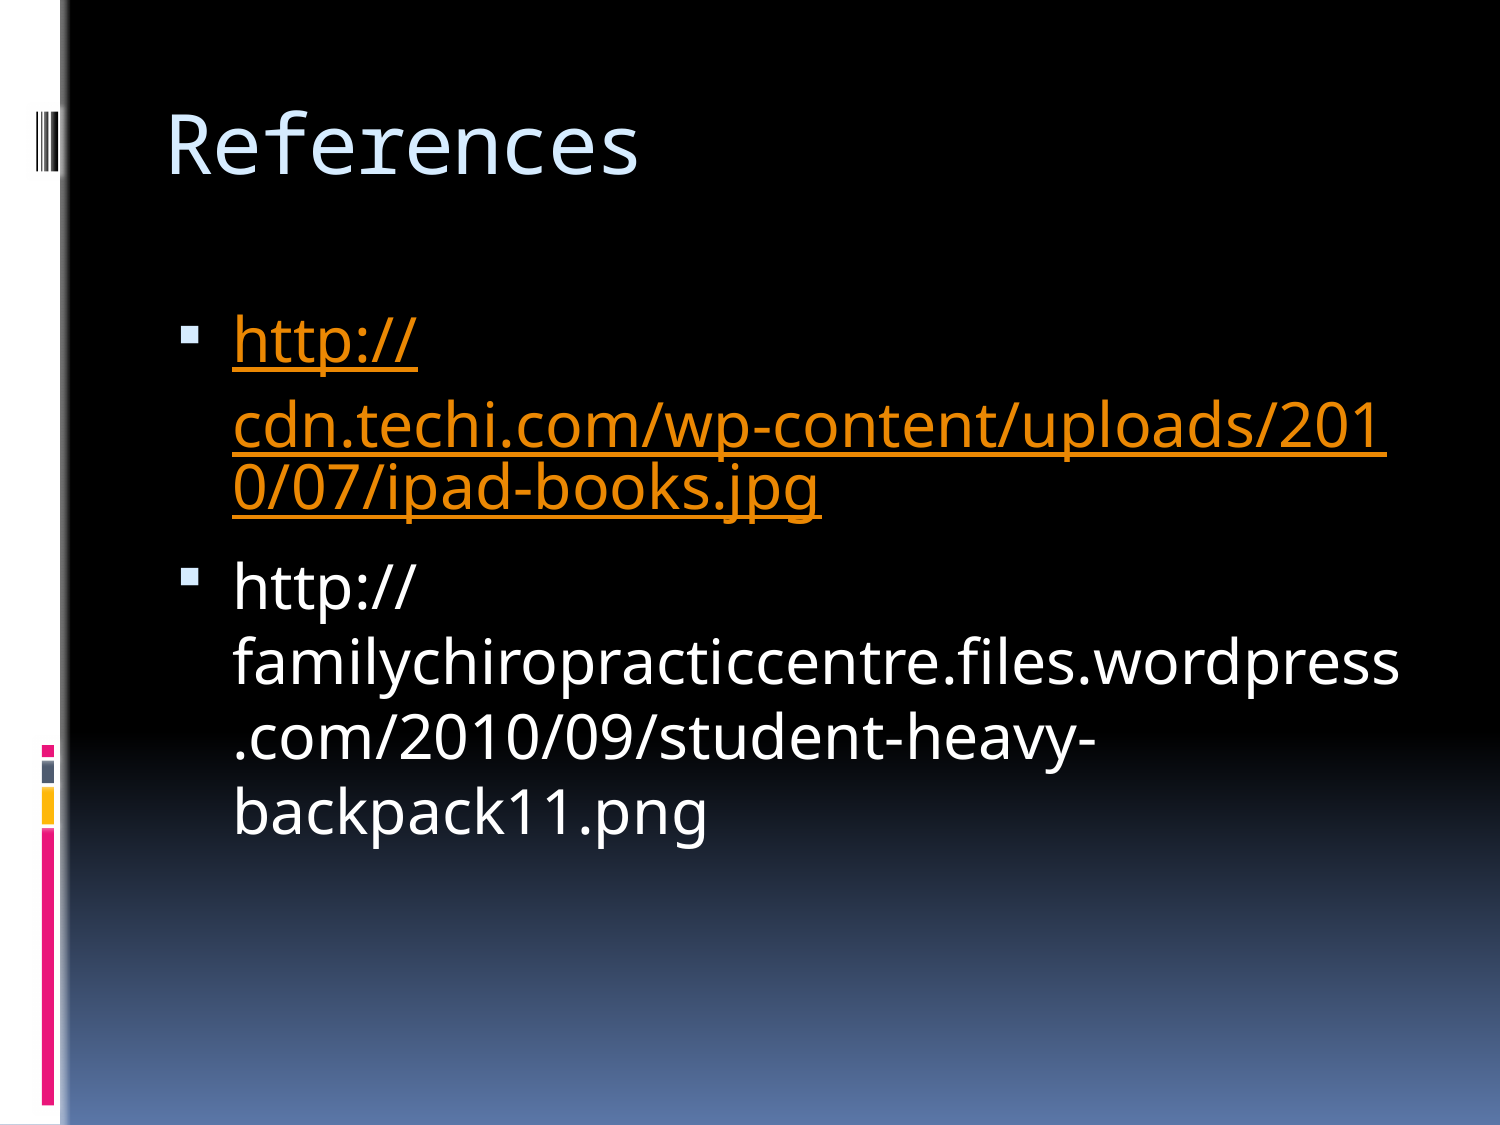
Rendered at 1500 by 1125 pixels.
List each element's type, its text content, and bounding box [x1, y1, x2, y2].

title References [150, 83, 1425, 234]
list http://cdn.techi.com/wp-content/uploads/2010/07/ipad-books.jpg http://familychiropracticcentre.files.wordpress.com/2010/09/student-heavy-backpack11.png [150, 292, 1425, 1043]
